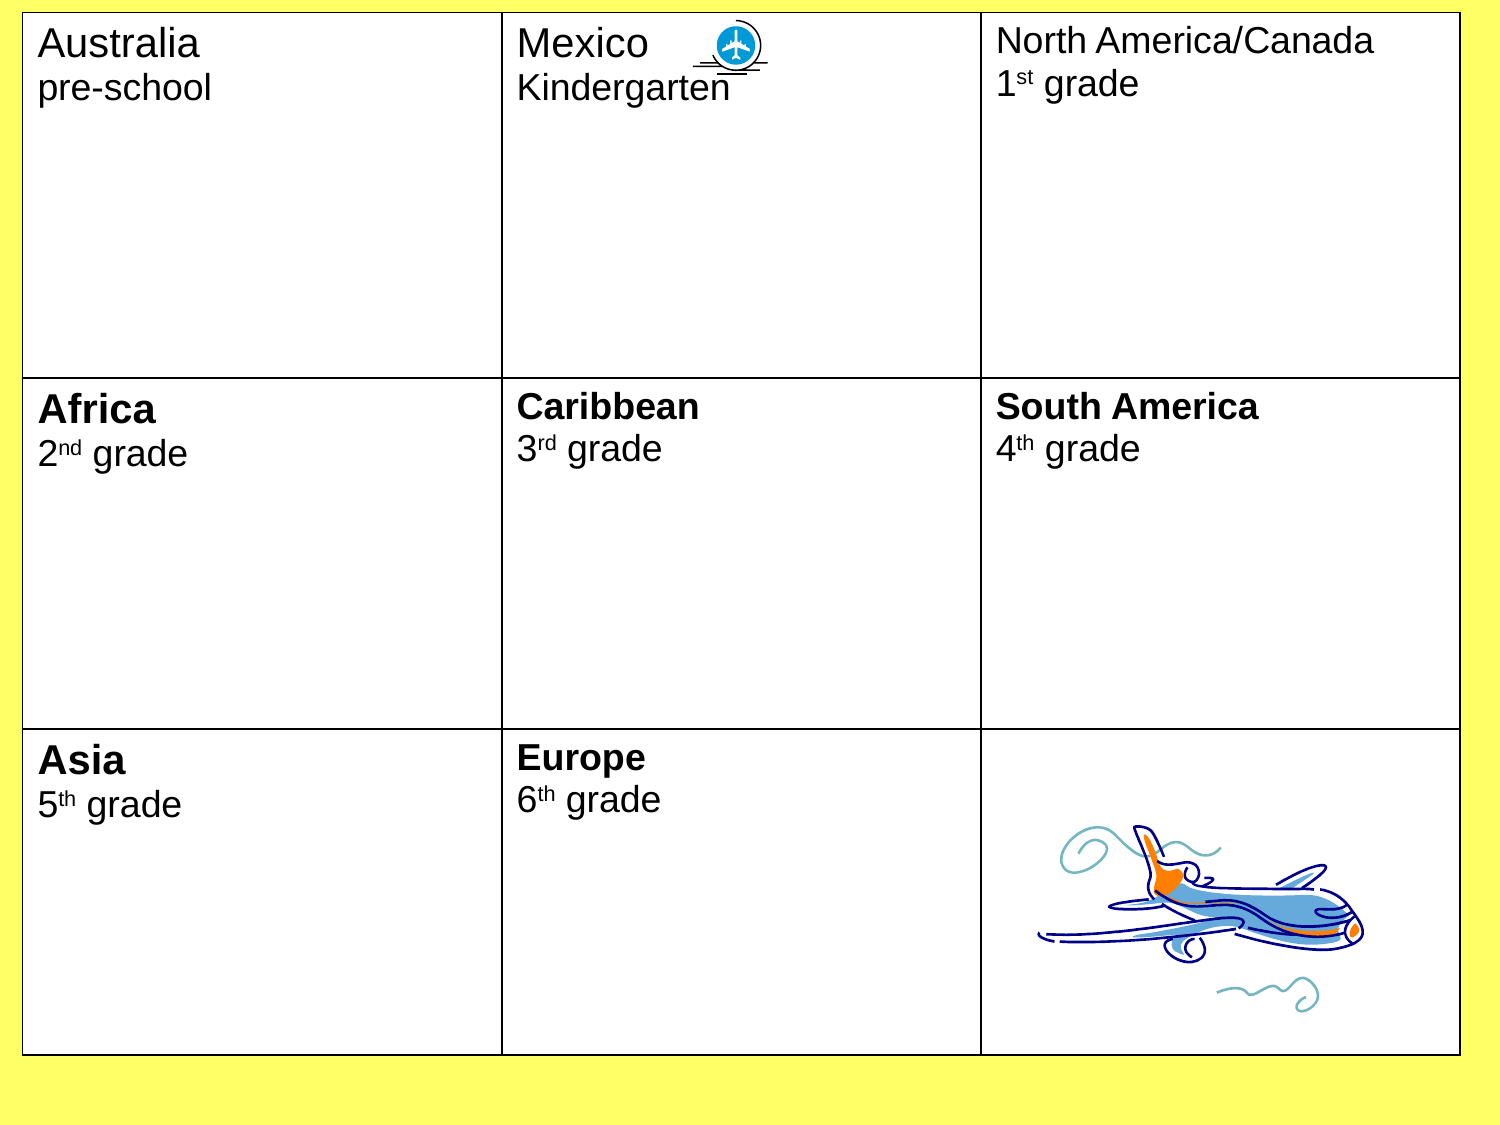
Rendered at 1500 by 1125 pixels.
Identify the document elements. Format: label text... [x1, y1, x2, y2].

table_cell Asia 5th grade [23, 730, 501, 1054]
table_header Mexico Kindergarten [503, 13, 980, 377]
picture [692, 19, 768, 76]
table_cell South America 4th grade [982, 379, 1459, 728]
picture [1037, 824, 1365, 1013]
table_cell Europe 6th grade [503, 730, 980, 1054]
table_cell [982, 730, 1459, 1054]
table_cell Africa 2nd grade [23, 379, 501, 728]
table_header North America/Canada 1st grade [982, 13, 1459, 377]
table_header Australia pre-school [23, 13, 501, 377]
table_cell Caribbean 3rd grade [503, 379, 980, 728]
